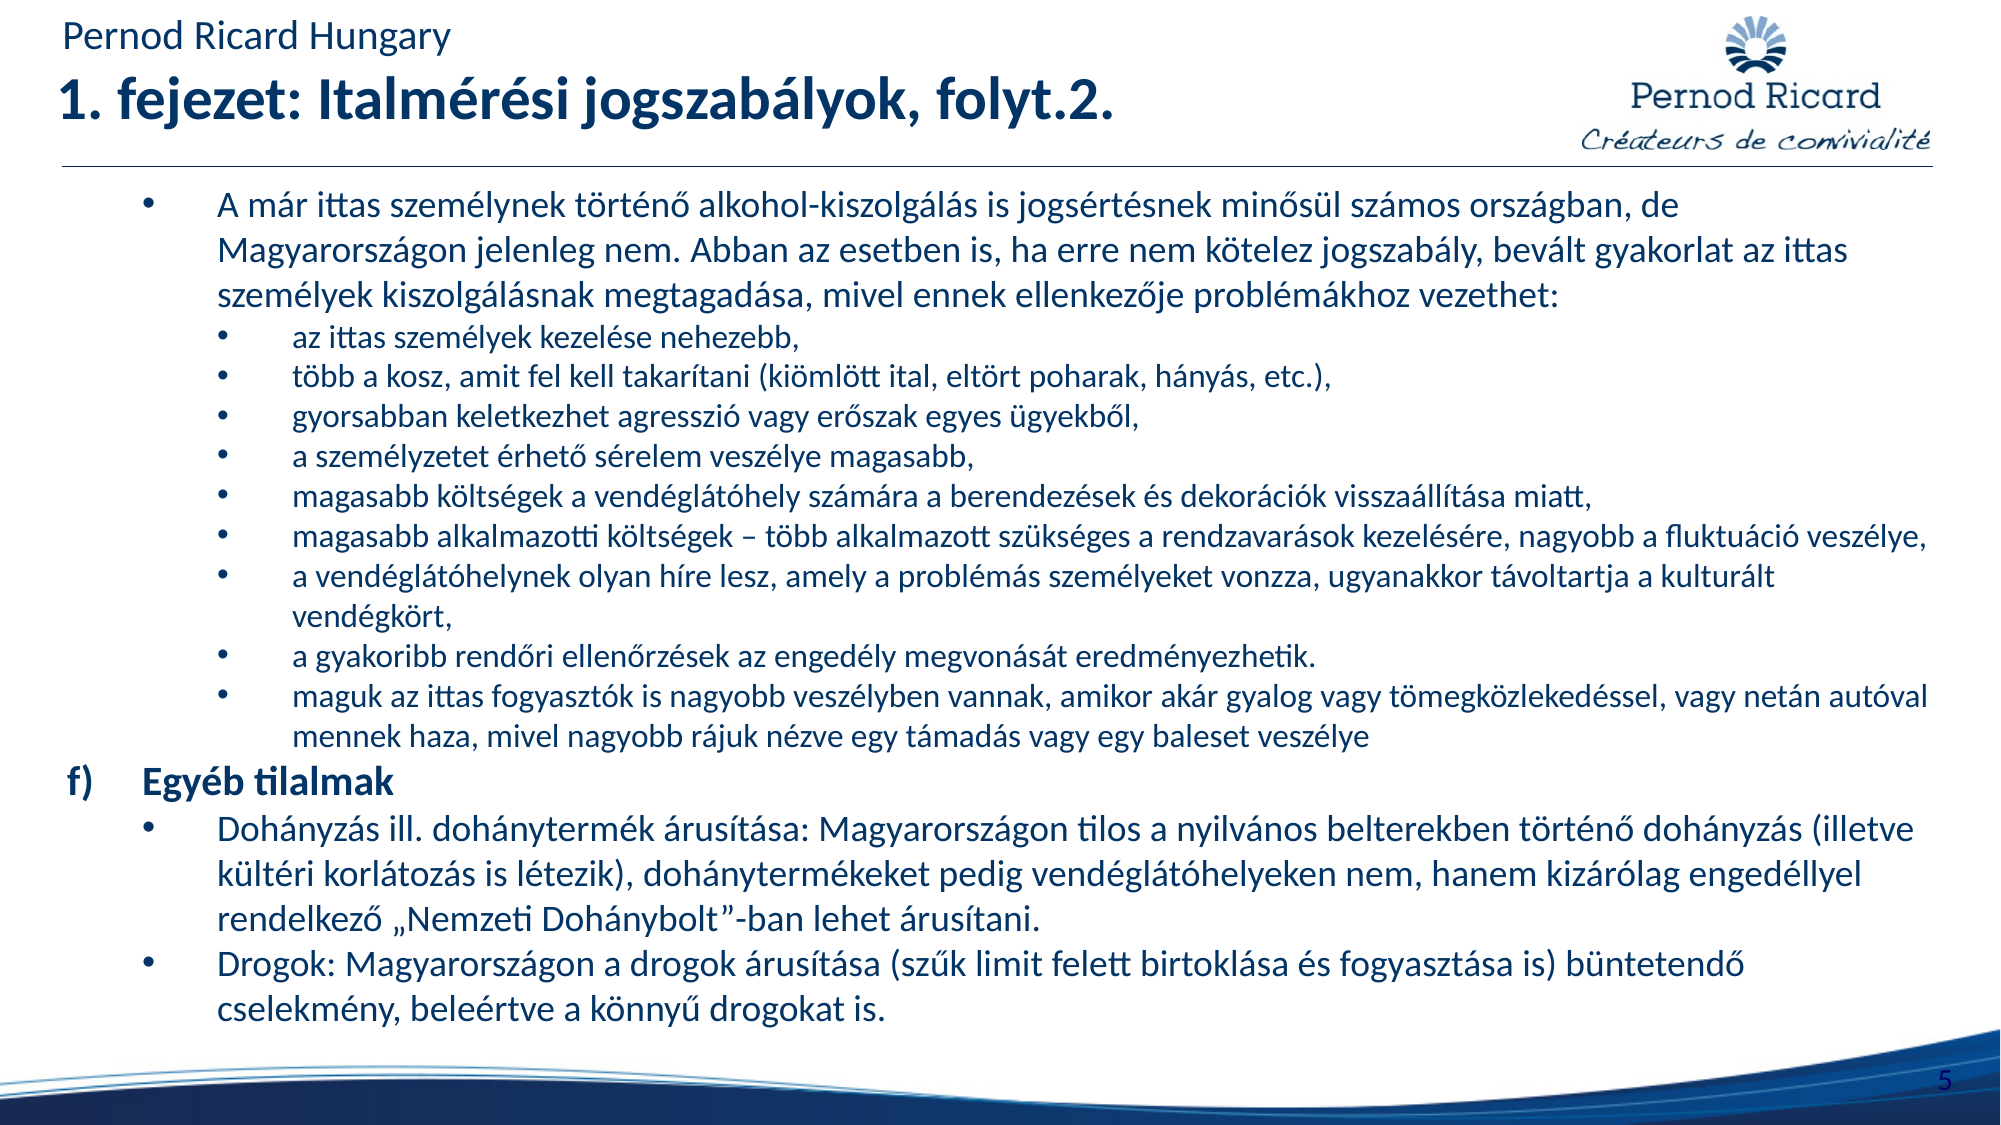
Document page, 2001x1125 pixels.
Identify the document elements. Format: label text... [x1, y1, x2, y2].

text_box A már ittas személynek történő alkohol-kiszolgálás is jogsértésnek minősül számos országban, de Magyarországon jelenleg nem. Abban az esetben is, ha erre nem kötelez jogszabály, bevált gyakorlat az ittas személyek kiszolgálásnak megtagadása, mivel ennek ellenkezője problémákhoz vezethet: az ittas személyek kezelése nehezebb, több a kosz, amit fel kell takarítani (kiömlött ital, eltört poharak, hányás, etc.), gyorsabban keletkezhet agresszió vagy erőszak egyes ügyekből, a személyzetet érhető sérelem veszélye magasabb, magasabb költségek a vendéglátóhely számára a berendezések és dekorációk visszaállítása miatt, magasabb alkalmazotti költségek – több alkalmazott szükséges a rendzavarások kezelésére, nagyobb a fluktuáció veszélye, a vendéglátóhelynek olyan híre lesz, amely a problémás személyeket vonzza, ugyanakkor távoltartja a kulturált vendégkört, a gyakoribb rendőri ellenőrzések az engedély megvonását eredményezhetik. maguk az ittas fogyasztók is nagyobb veszélyben vannak, amikor akár gyalog vagy tömegközlekedéssel, vagy netán autóval mennek haza, mivel nagyobb rájuk nézve egy támadás vagy egy baleset veszélye Egyéb tilalmak Dohányzás ill. dohánytermék árusítása: Magyarországon tilos a nyilvános belterekben történő dohányzás (illetve kültéri korlátozás is létezik), dohánytermékeket pedig vendéglátóhelyeken nem, hanem kizárólag engedéllyel rendelkező „Nemzeti Dohánybolt”-ban lehet árusítani. Drogok: Magyarországon a drogok árusítása (szűk limit felett birtoklása és fogyasztása is) büntetendő cselekmény, beleértve a könnyű drogokat is. [52, 172, 1948, 1037]
text_box 5 [1853, 1038, 1973, 1119]
picture [0, 0, 2001, 1125]
text_box Pernod Ricard Hungary [47, 0, 467, 65]
title 1. fejezet: Italmérési jogszabályok, folyt.2. [41, 33, 1839, 140]
